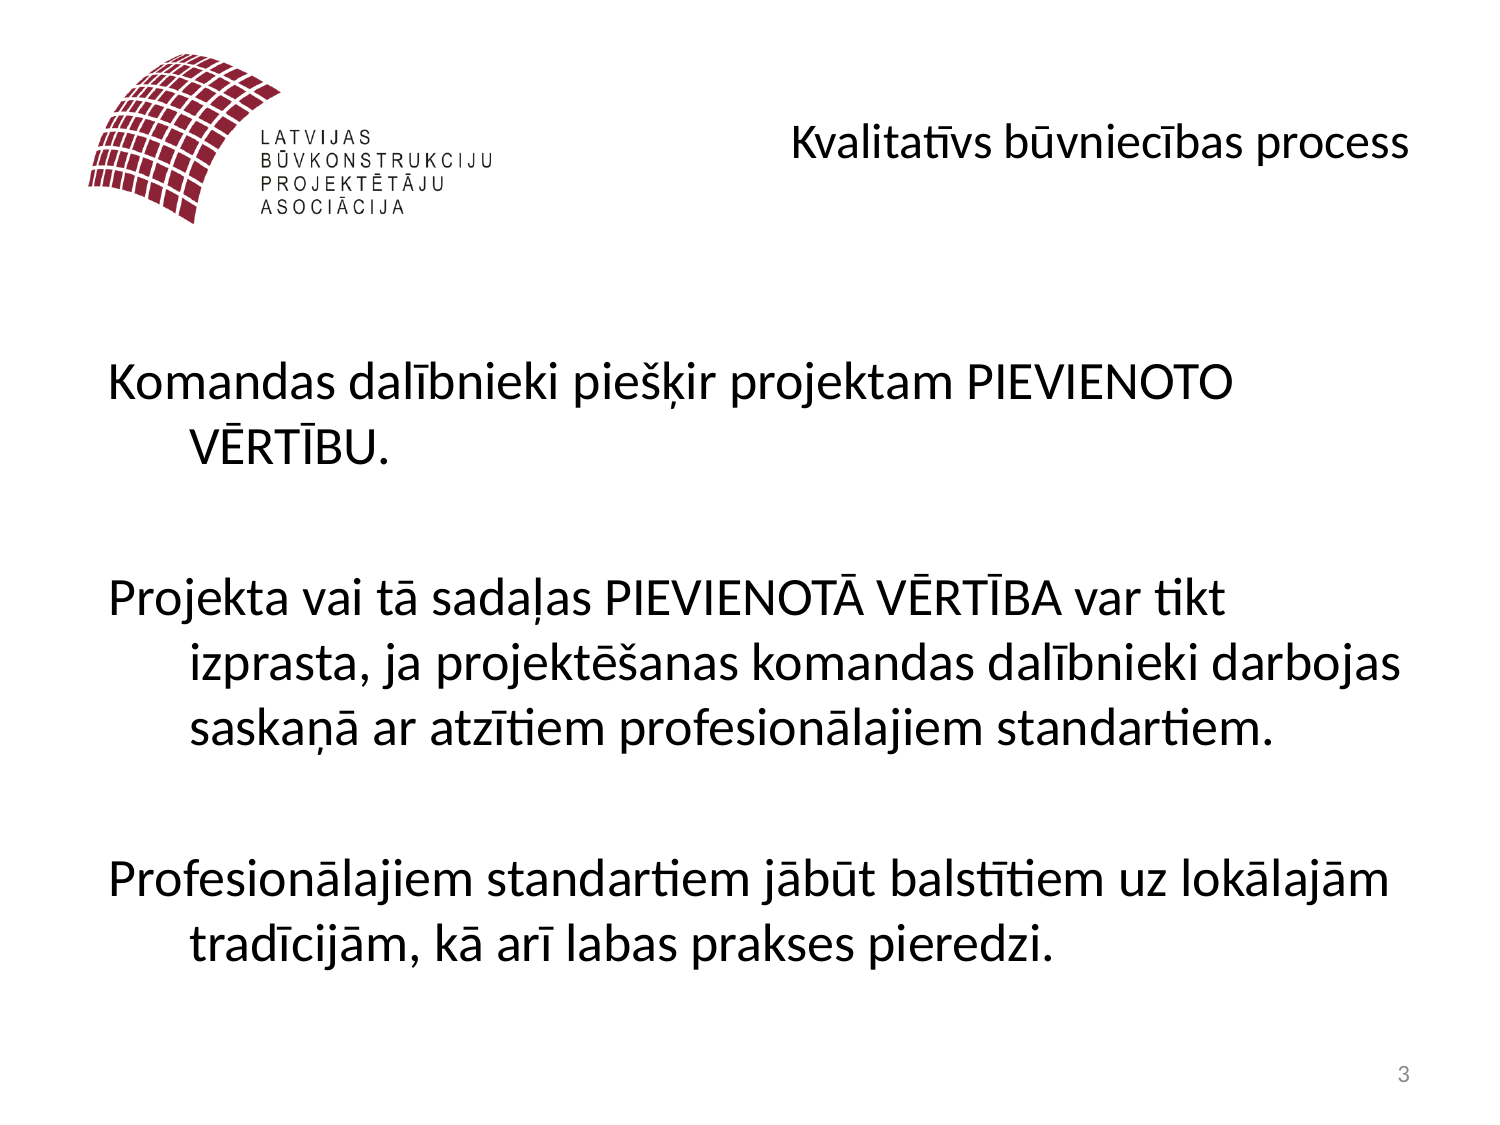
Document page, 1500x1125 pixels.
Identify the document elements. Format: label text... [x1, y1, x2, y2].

title Kvalitatīvs būvniecības process [75, 45, 1425, 233]
picture [88, 54, 491, 225]
list Komandas dalībnieki piešķir projektam PIEVIENOTO VĒRTĪBU. Projekta vai tā sadaļas PIEVIENOTĀ VĒRTĪBA var tikt izprasta, ja projektēšanas komandas dalībnieki darbojas saskaņā ar atzītiem profesionālajiem standartiem. Profesionālajiem standartiem jābūt balstītiem uz lokālajām tradīcijām, kā arī labas prakses pieredzi. [93, 262, 1425, 1005]
slide_number 3 [1074, 1042, 1425, 1103]
